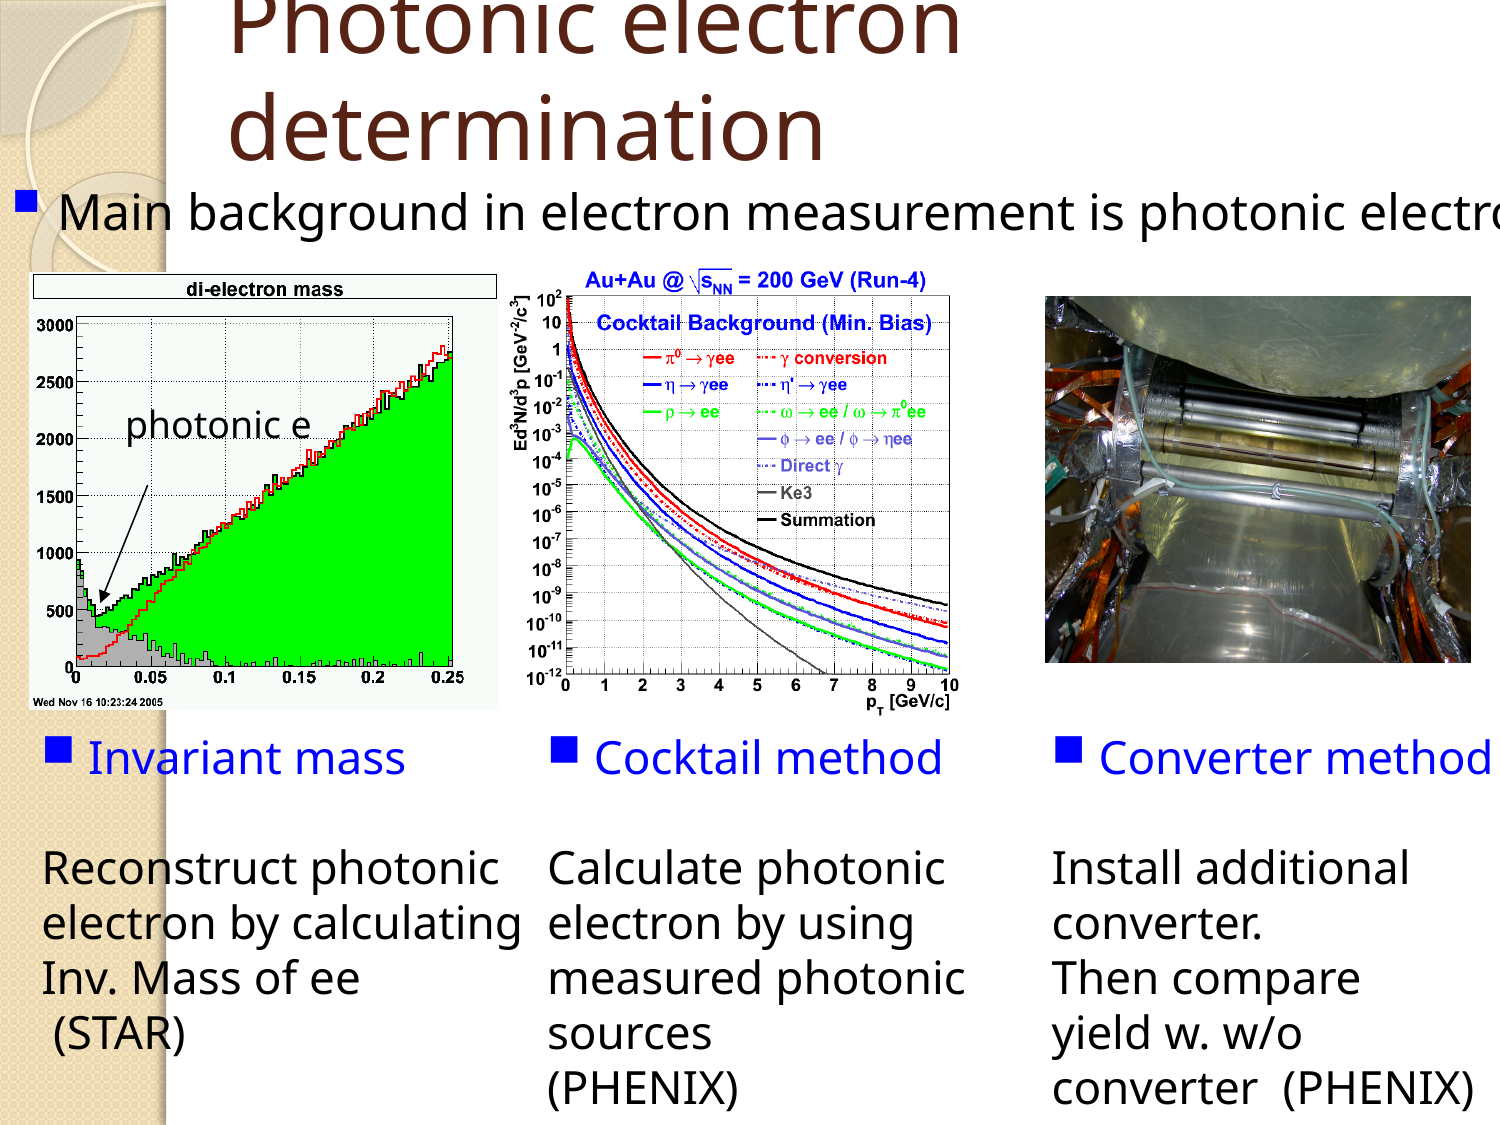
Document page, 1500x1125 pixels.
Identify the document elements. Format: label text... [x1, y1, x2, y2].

title Photonic electron determination [211, 0, 1449, 143]
text_box Converter method Install additional converter. Then compare yield w. w/o converter (PHENIX) [1036, 721, 1500, 1121]
picture [1045, 295, 1471, 663]
picture [29, 272, 499, 710]
text_box Cocktail method Calculate photonic electron by using measured photonic sources (PHENIX) [551, 733, 981, 1121]
text_box Invariant mass Reconstruct photonic electron by calculating Inv. Mass of ee (STAR) [26, 721, 551, 1121]
text_box Main background in electron measurement is photonic electron [0, 172, 1500, 248]
picture [501, 248, 999, 722]
